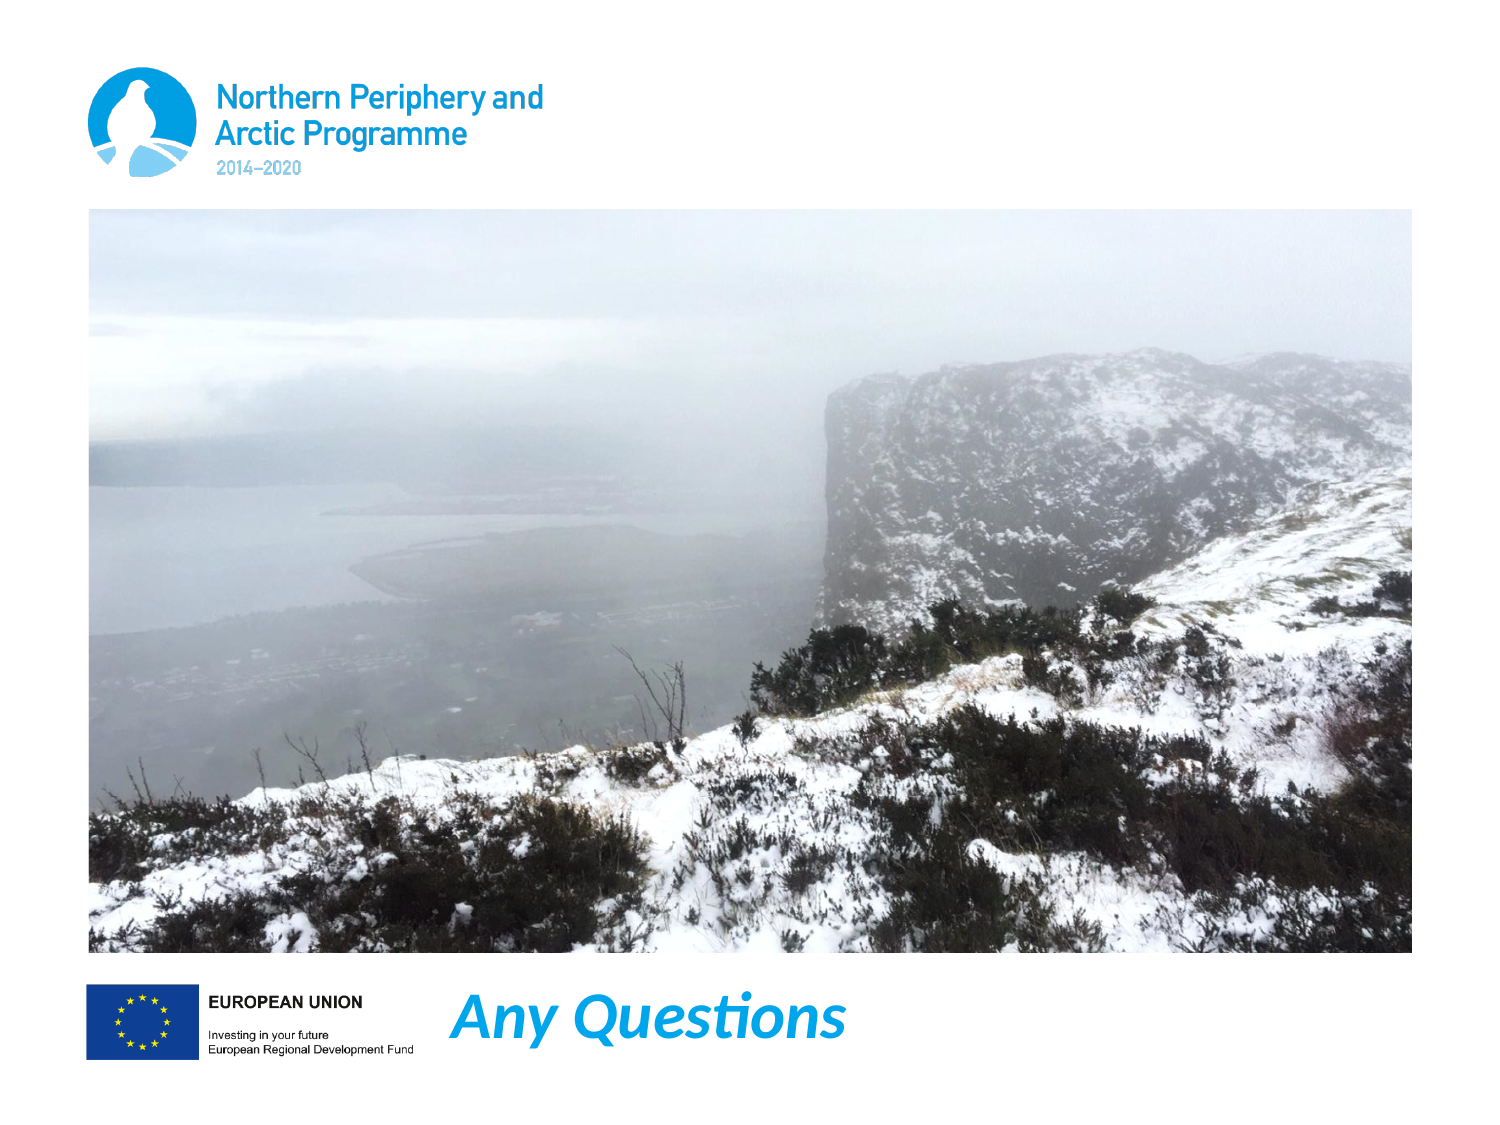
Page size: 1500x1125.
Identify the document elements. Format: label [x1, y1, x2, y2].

picture [76, 0, 1412, 1125]
picture [88, 67, 133, 111]
